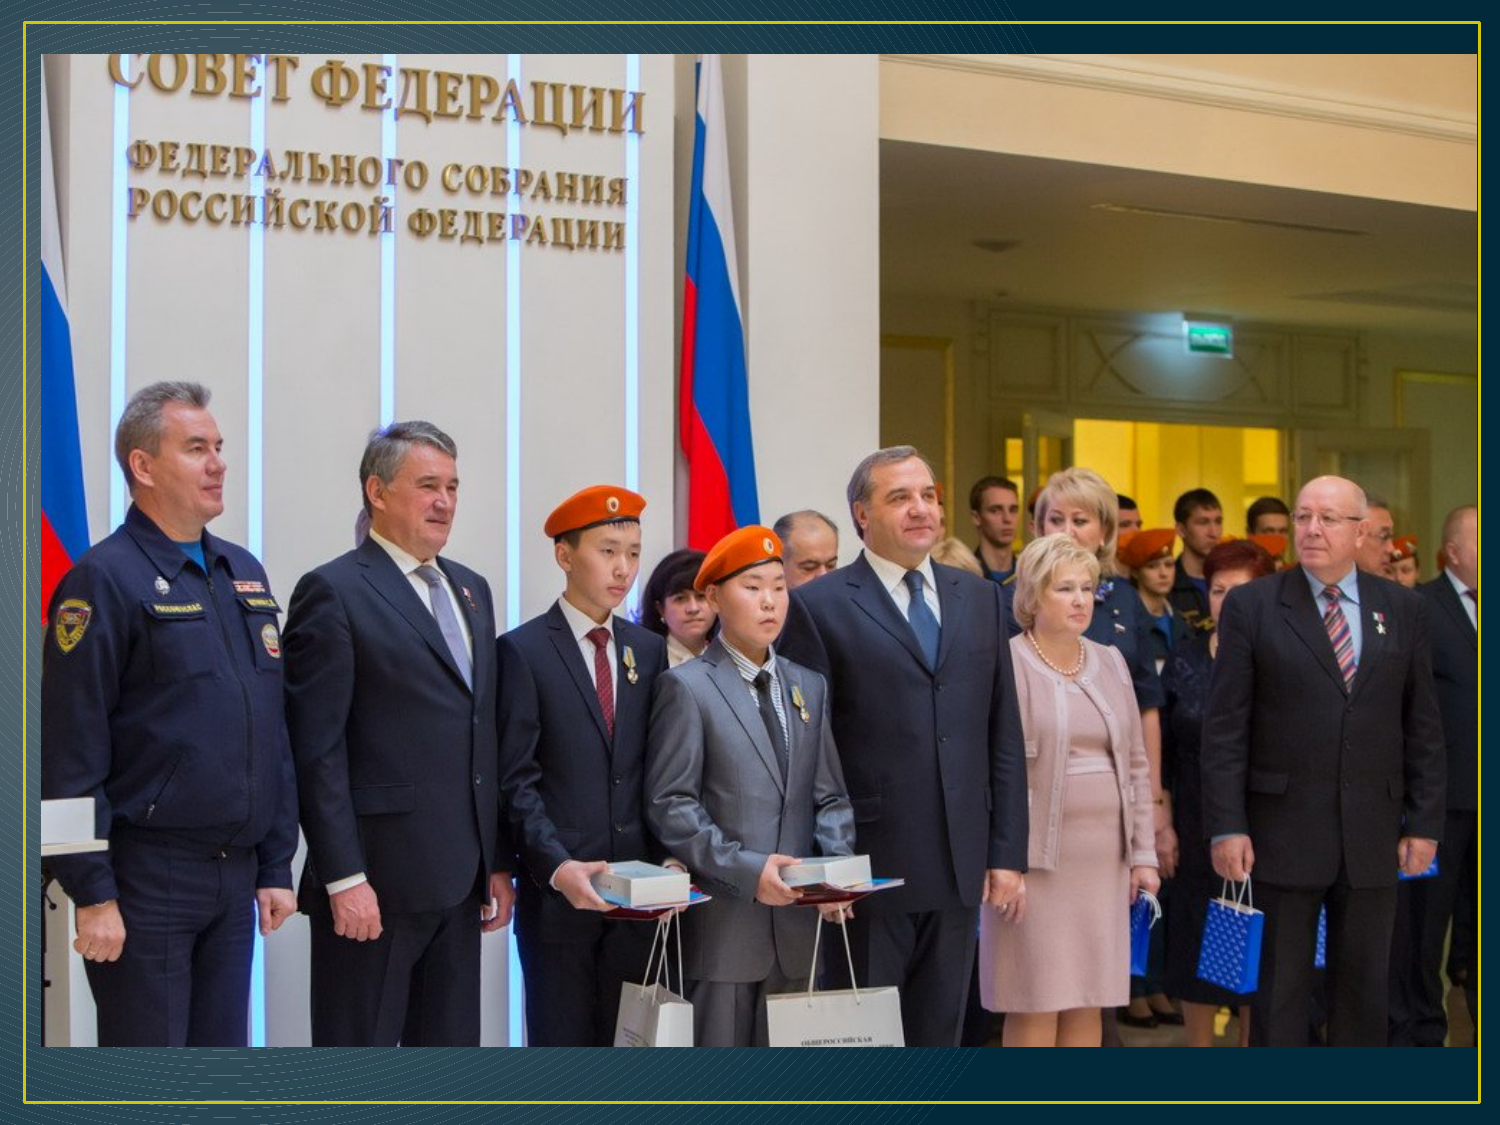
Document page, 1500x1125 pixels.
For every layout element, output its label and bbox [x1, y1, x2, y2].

picture [929, 1052, 944, 1061]
picture [41, 47, 1476, 1047]
